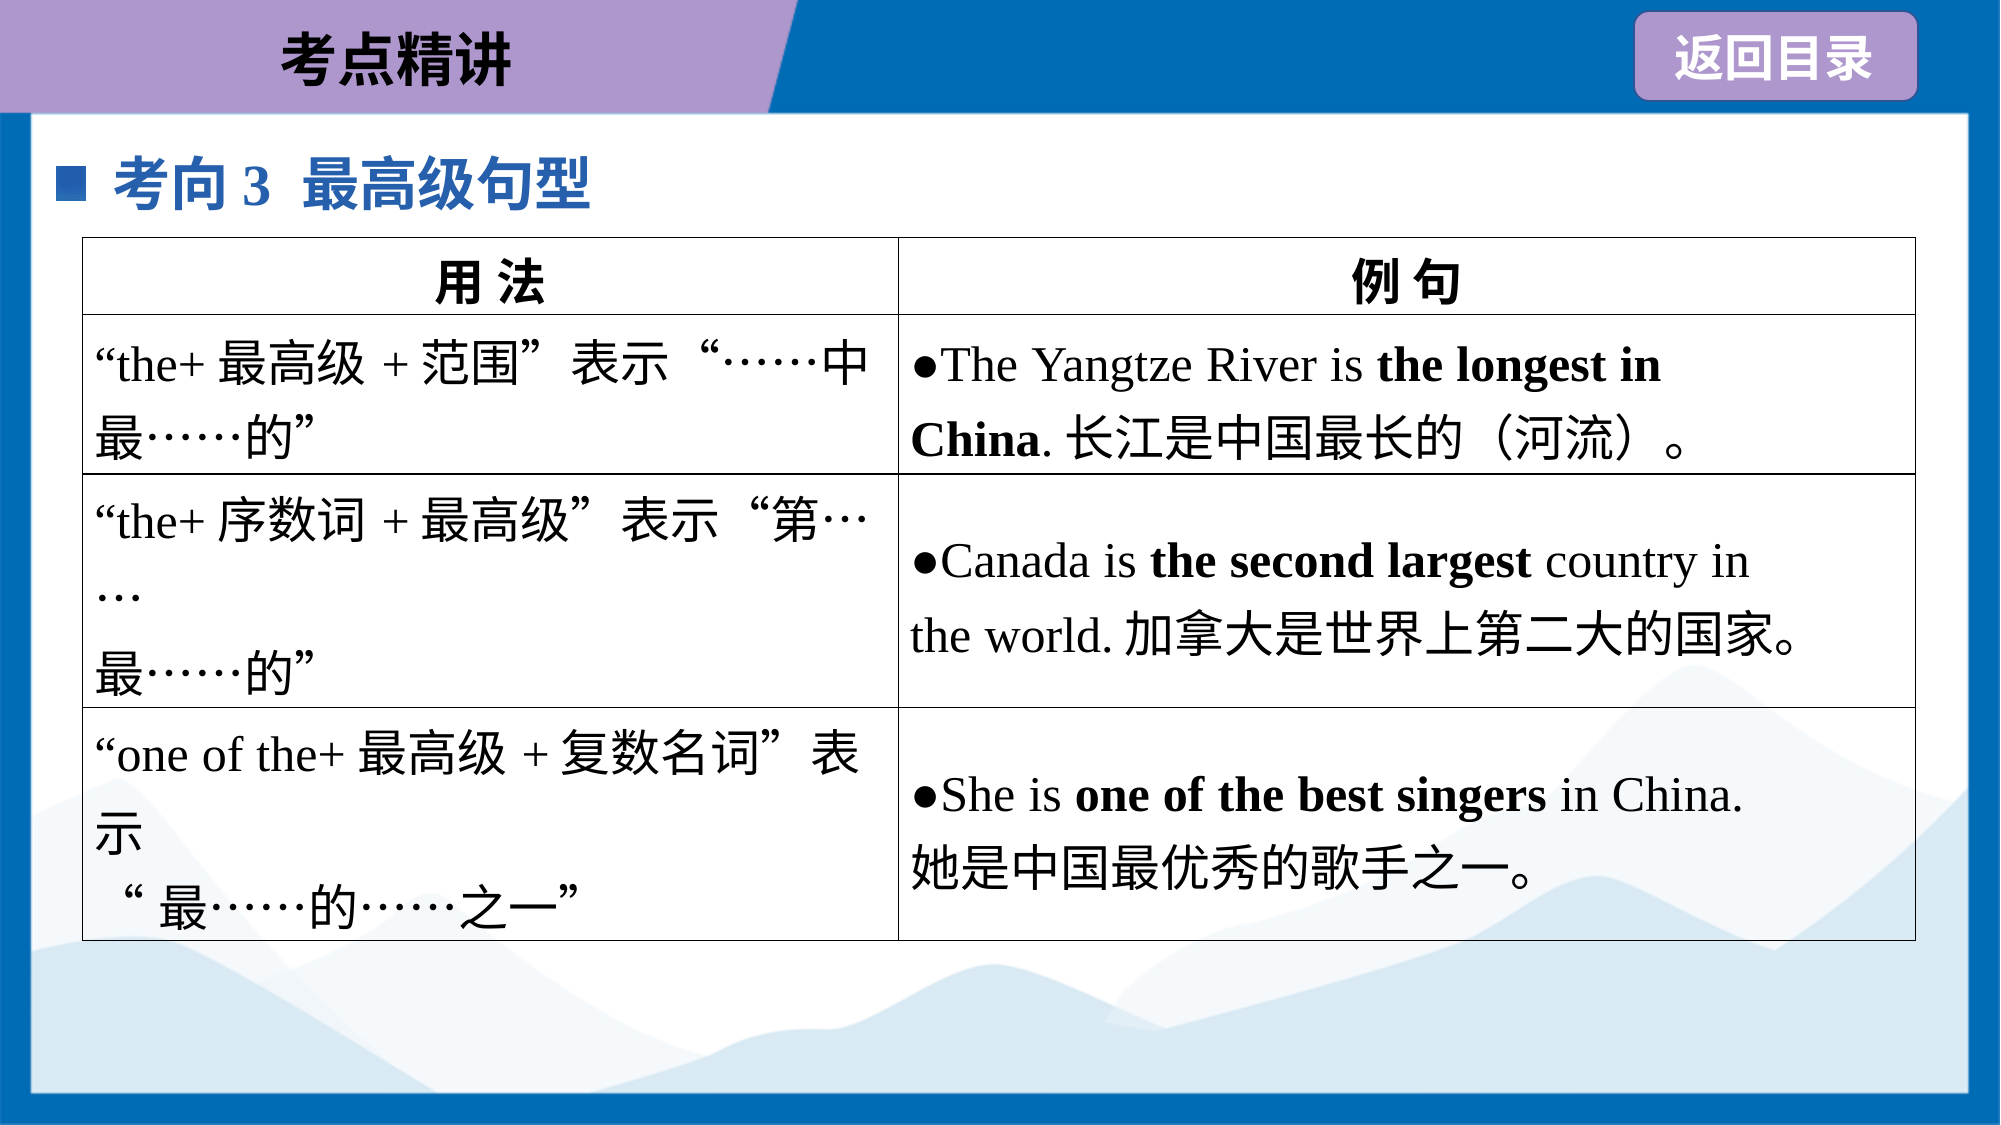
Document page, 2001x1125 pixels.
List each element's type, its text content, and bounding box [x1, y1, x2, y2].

text_box 考向3 最高级句型 [112, 146, 1917, 217]
table_cell “the+最高级+范围”表示“……中 最……的” [83, 315, 898, 473]
table_cell ●The Yangtze River is the longest in China.长江是中国最长的（河流）。 [899, 315, 1915, 473]
table_cell ●Canada is the second largest country in the world.加拿大是世界上第二大的国家。 [899, 475, 1915, 707]
picture [0, 0, 2000, 1125]
table_header 例 句 [899, 238, 1915, 314]
table_cell “one of the+最高级+复数名词”表示 “最……的……之一” [83, 708, 898, 940]
table_cell “the+序数词+最高级”表示“第…… 最……的” [83, 475, 898, 707]
table_cell ●She is one of the best singers in China. 她是中国最优秀的歌手之一。 [899, 708, 1915, 940]
table_header 用 法 [83, 238, 898, 314]
